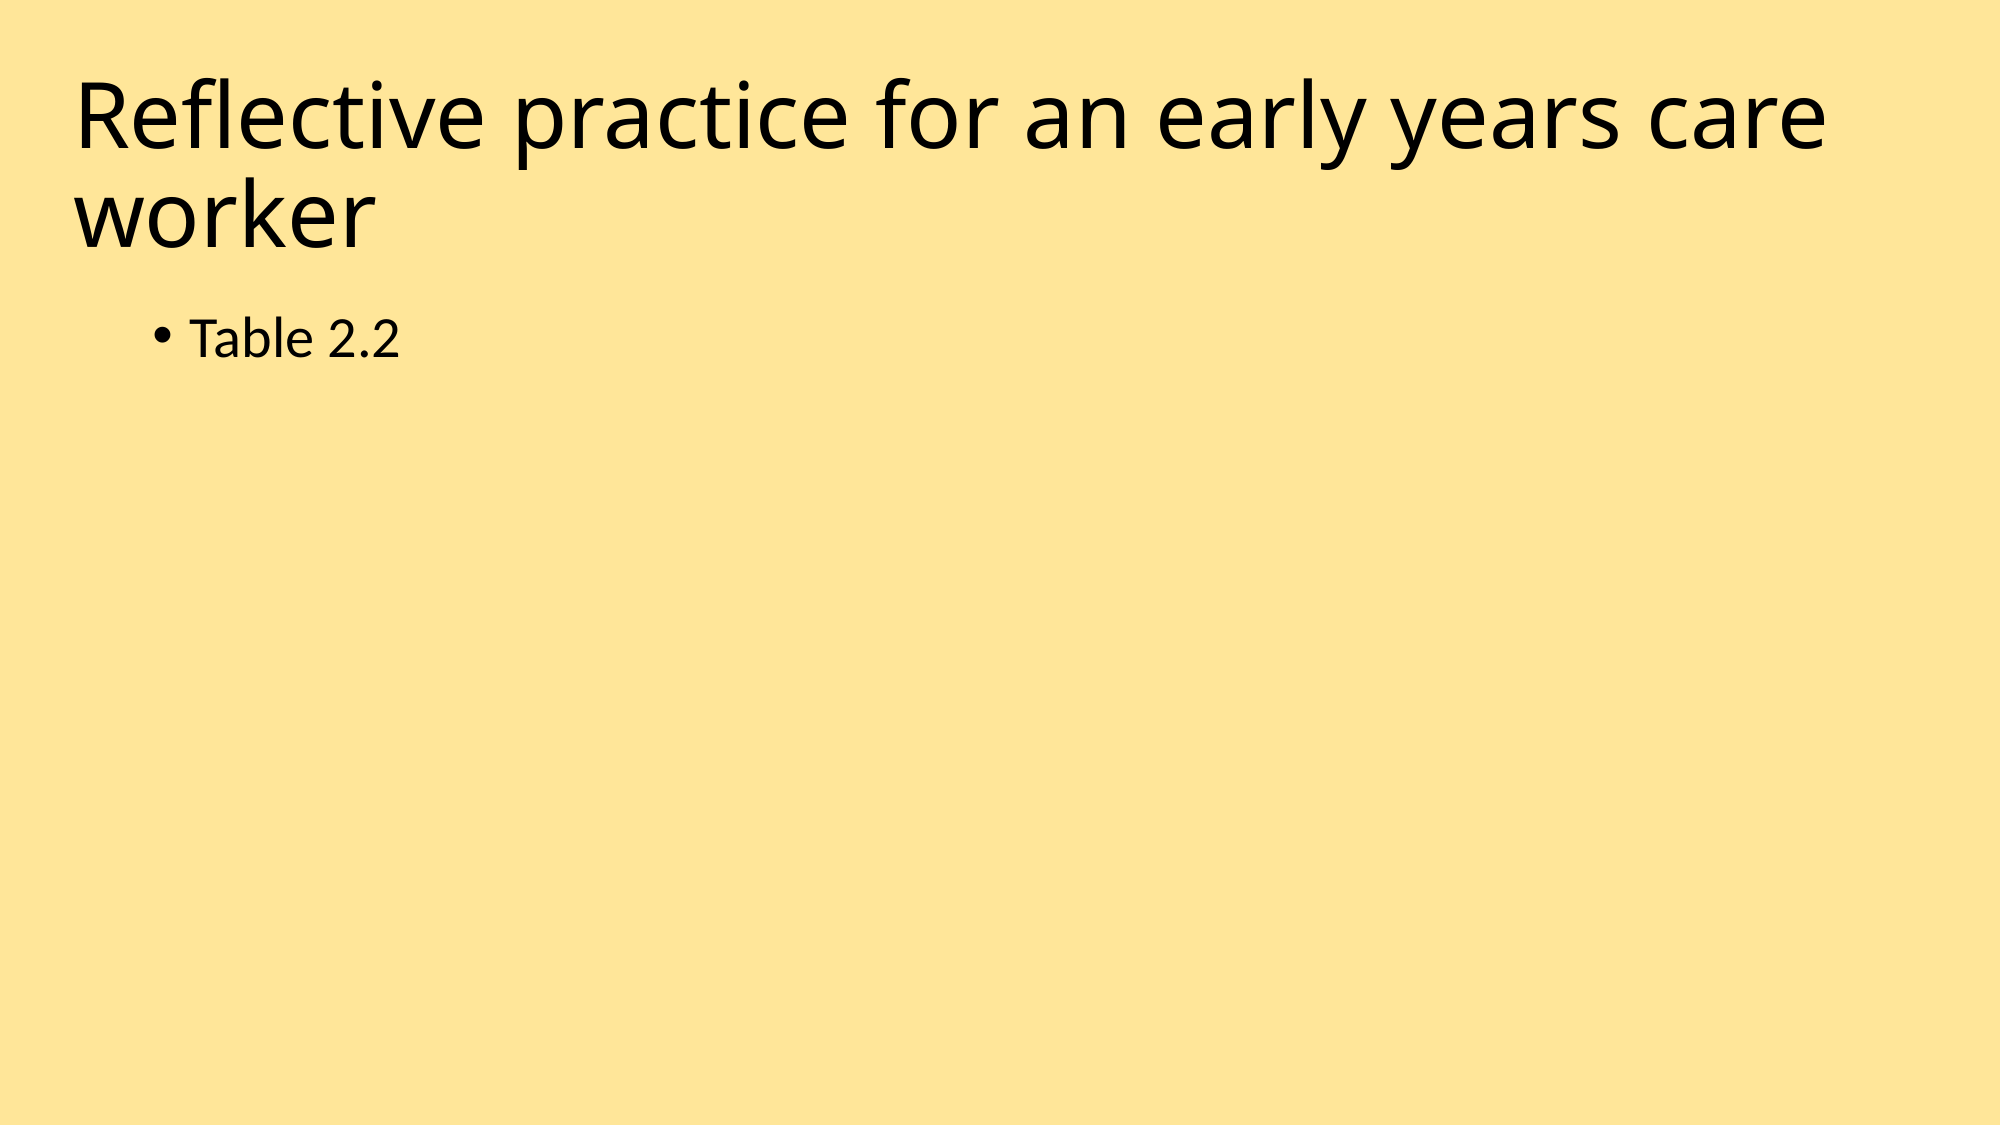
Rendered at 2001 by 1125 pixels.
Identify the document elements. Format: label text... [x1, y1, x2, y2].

title Reflective practice for an early years care worker [58, 59, 1933, 278]
list Table 2.2 [137, 299, 1863, 1014]
